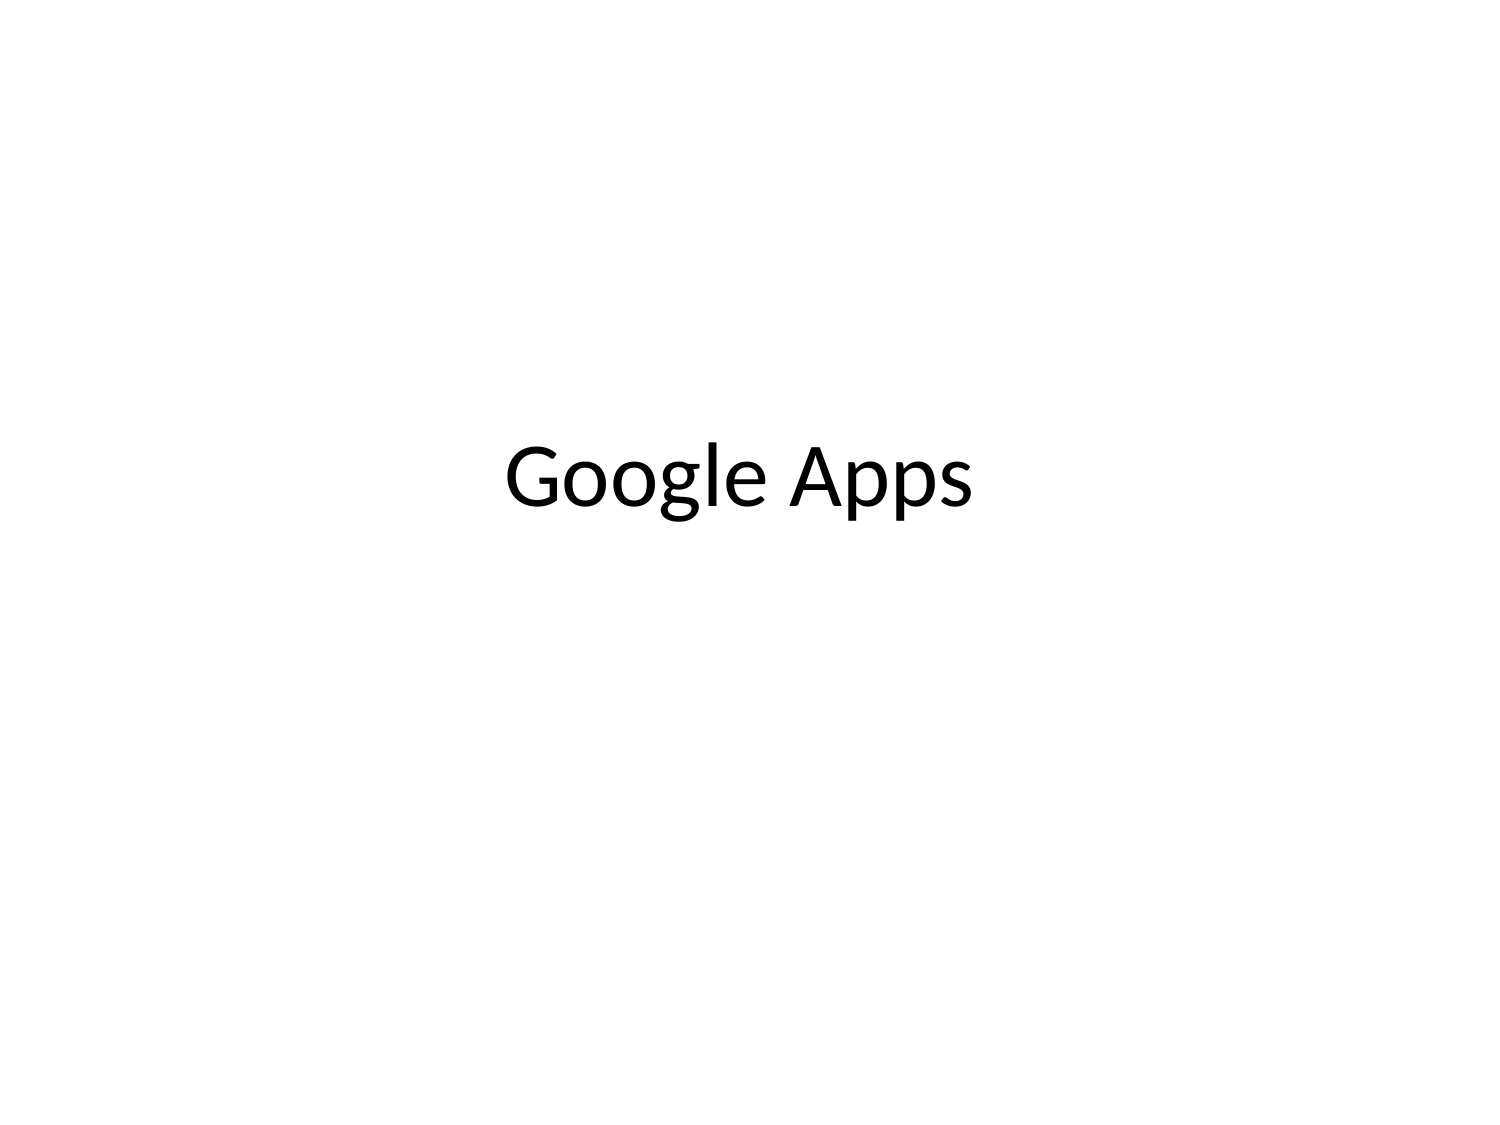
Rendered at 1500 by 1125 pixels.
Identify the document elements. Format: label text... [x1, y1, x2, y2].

title Google Apps [112, 349, 1388, 591]
